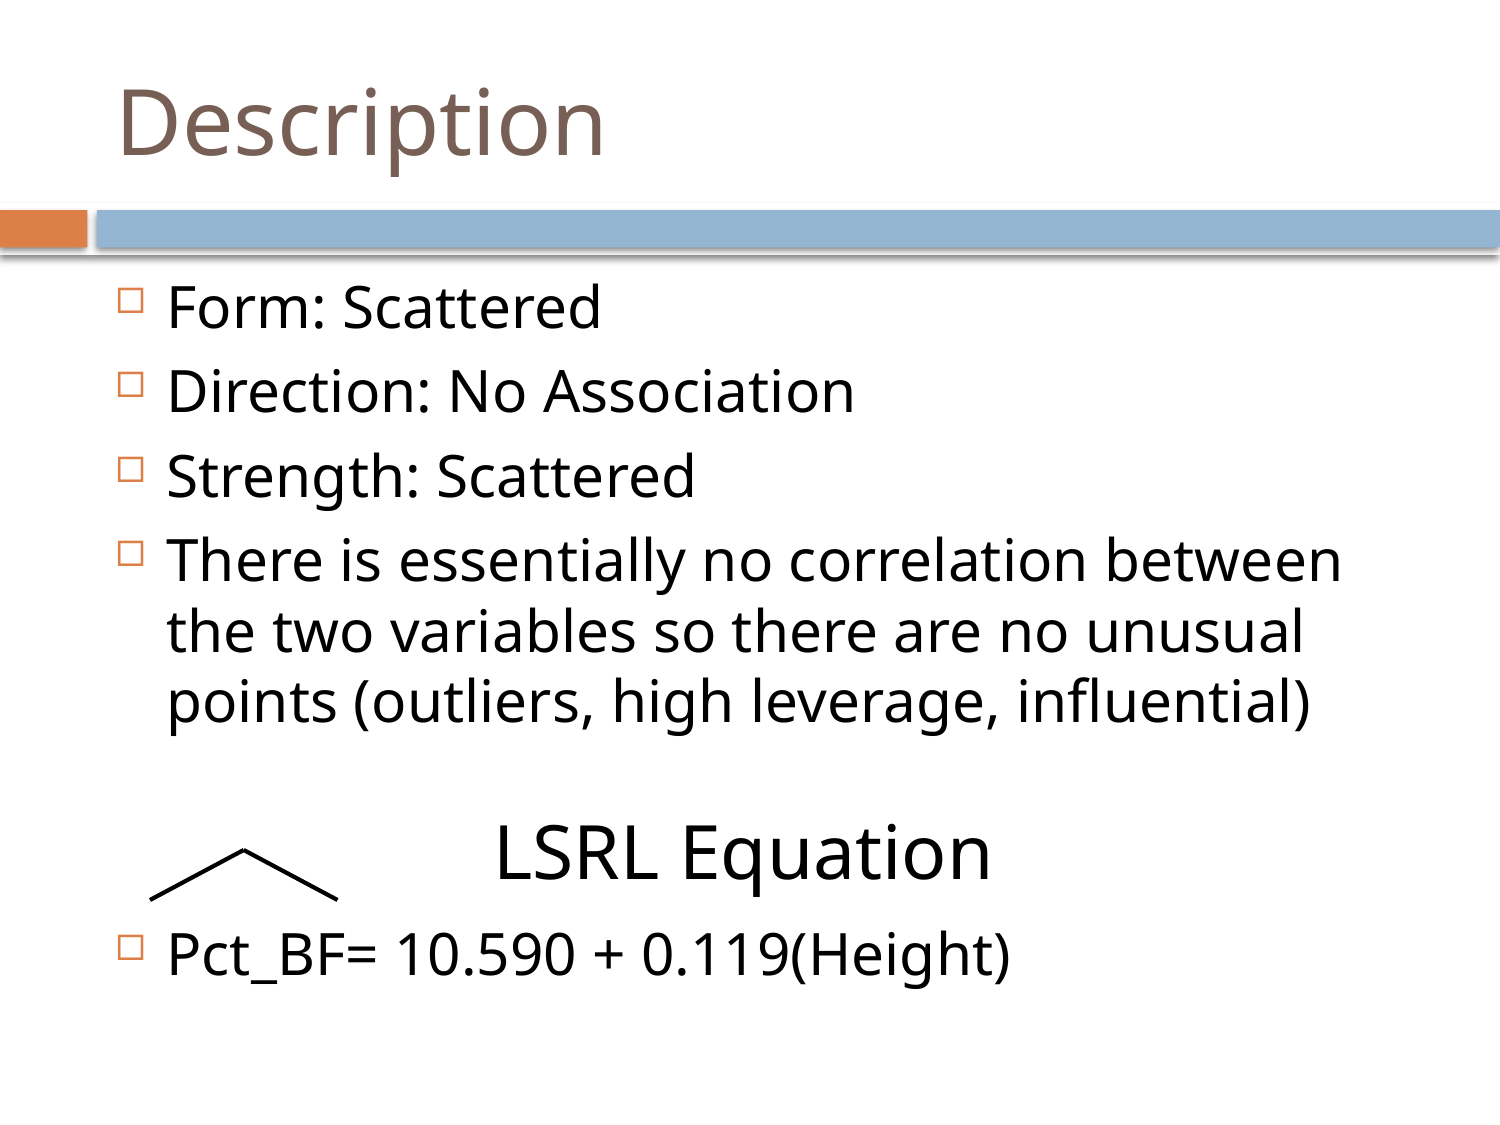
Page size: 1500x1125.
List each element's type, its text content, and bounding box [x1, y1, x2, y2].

text_box LSRL Equation [187, 800, 1300, 900]
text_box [149, 849, 338, 901]
list Form: Scattered Direction: No Association Strength: Scattered There is essentially no correlation between the two variables so there are no unusual points (outliers, high leverage, influential) Pct_BF= 10.590 + 0.119(Height) [100, 262, 1438, 1000]
title Description [100, 37, 1438, 200]
